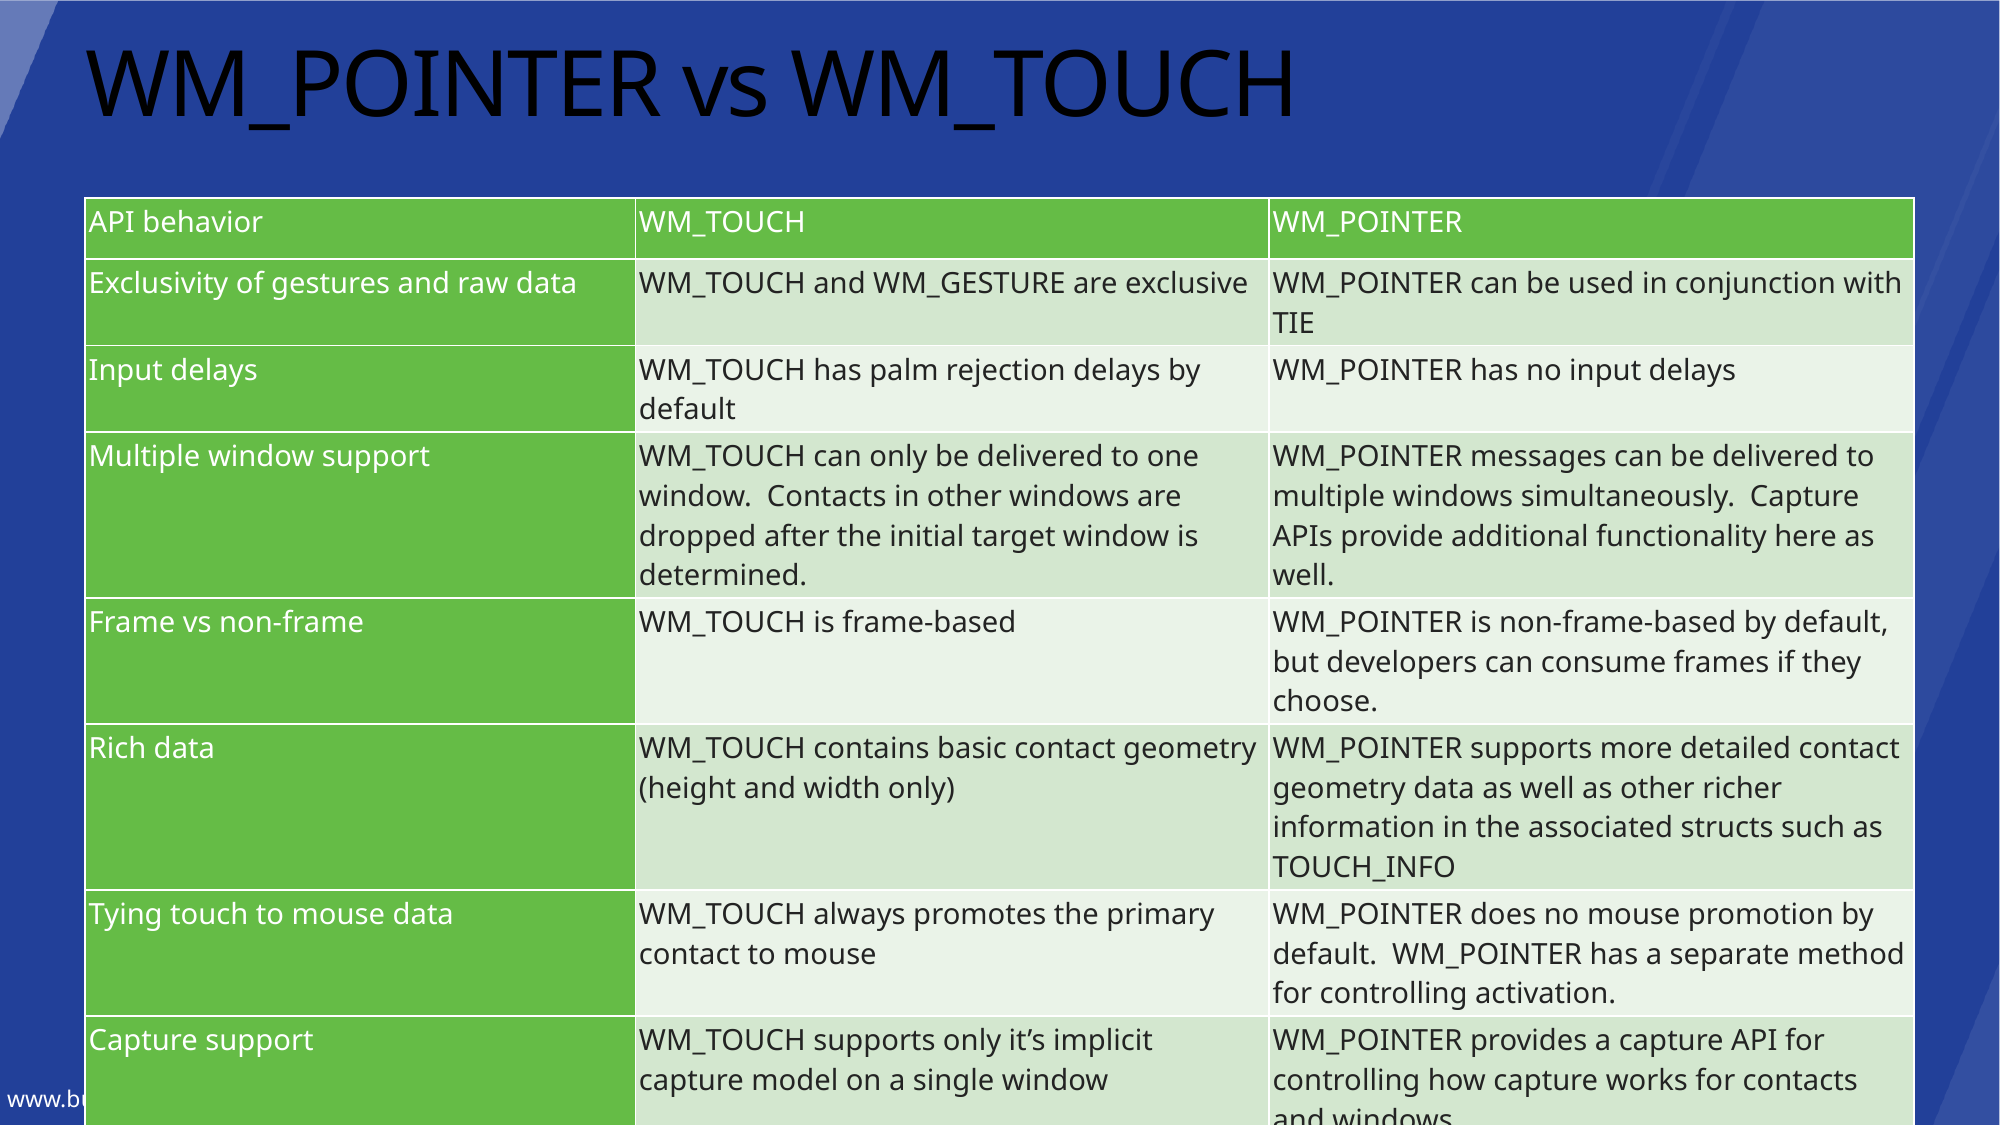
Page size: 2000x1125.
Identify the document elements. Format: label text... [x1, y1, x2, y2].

table_cell Multiple window support [86, 433, 635, 597]
table_cell Rich data [86, 725, 635, 889]
table_cell Capture support [86, 1017, 635, 1125]
table_cell Exclusivity of gestures and raw data [86, 260, 635, 345]
table_cell WM_POINTER provides a capture API for controlling how capture works for contacts and windows [1270, 1017, 1913, 1125]
table_cell WM_TOUCH has palm rejection delays by default [636, 346, 1268, 431]
table_cell Tying touch to mouse data [86, 891, 635, 1015]
table_cell WM_TOUCH can only be delivered to one window. Contacts in other windows are dropped after the initial target window is determined. [636, 433, 1268, 597]
table_cell WM_TOUCH and WM_GESTURE are exclusive [636, 260, 1268, 345]
title WM_POINTER vs WM_TOUCH [85, 37, 1914, 138]
table_cell WM_POINTER has no input delays [1270, 346, 1913, 431]
table_cell WM_TOUCH is frame-based [636, 599, 1268, 723]
table_cell WM_POINTER messages can be delivered to multiple windows simultaneously. Capture APIs provide additional functionality here as well. [1270, 433, 1913, 597]
table_cell Frame vs non-frame [86, 599, 635, 723]
table_header WM_POINTER [1270, 199, 1913, 258]
table_cell WM_POINTER can be used in conjunction with TIE [1270, 260, 1913, 345]
table_cell Input delays [86, 346, 635, 431]
table_cell WM_POINTER supports more detailed contact geometry data as well as other richer information in the associated structs such as TOUCH_INFO [1270, 725, 1913, 889]
table_cell WM_TOUCH contains basic contact geometry (height and width only) [636, 725, 1268, 889]
picture [0, 0, 2000, 1125]
table_cell WM_TOUCH supports only it’s implicit capture model on a single window [636, 1017, 1268, 1125]
table_cell WM_TOUCH always promotes the primary contact to mouse [636, 891, 1268, 1015]
table_header WM_TOUCH [636, 199, 1268, 258]
text_box [1915, 402, 1927, 731]
table_header API behavior [86, 199, 635, 258]
table_cell WM_POINTER does no mouse promotion by default. WM_POINTER has a separate method for controlling activation. [1270, 891, 1913, 1015]
table_cell WM_POINTER is non-frame-based by default, but developers can consume frames if they choose. [1270, 599, 1913, 723]
text_box [1915, 671, 1922, 1000]
